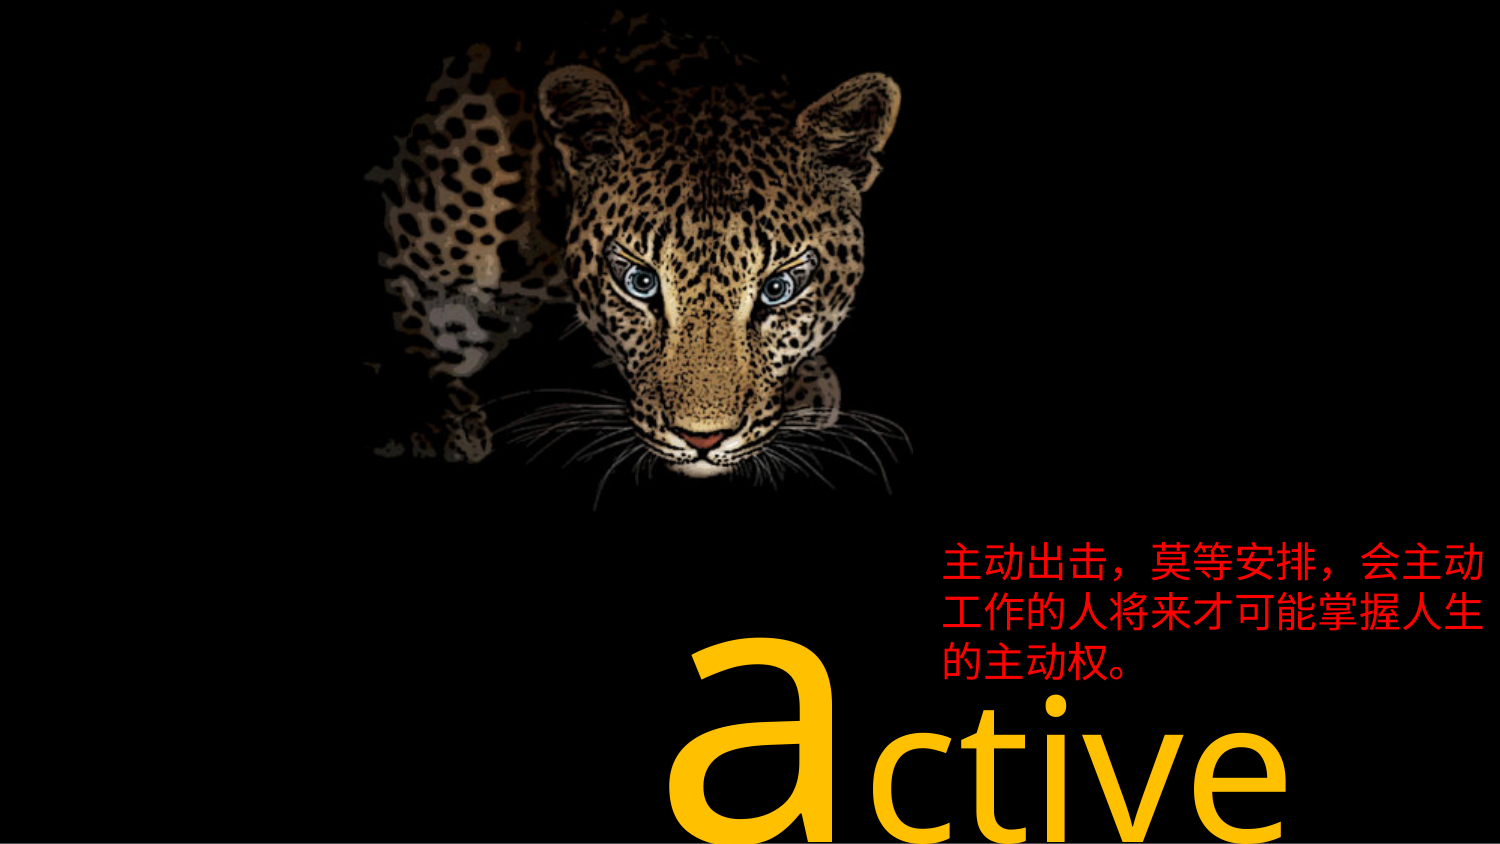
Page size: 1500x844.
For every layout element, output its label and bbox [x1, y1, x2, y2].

text_box [0, 0, 1500, 844]
